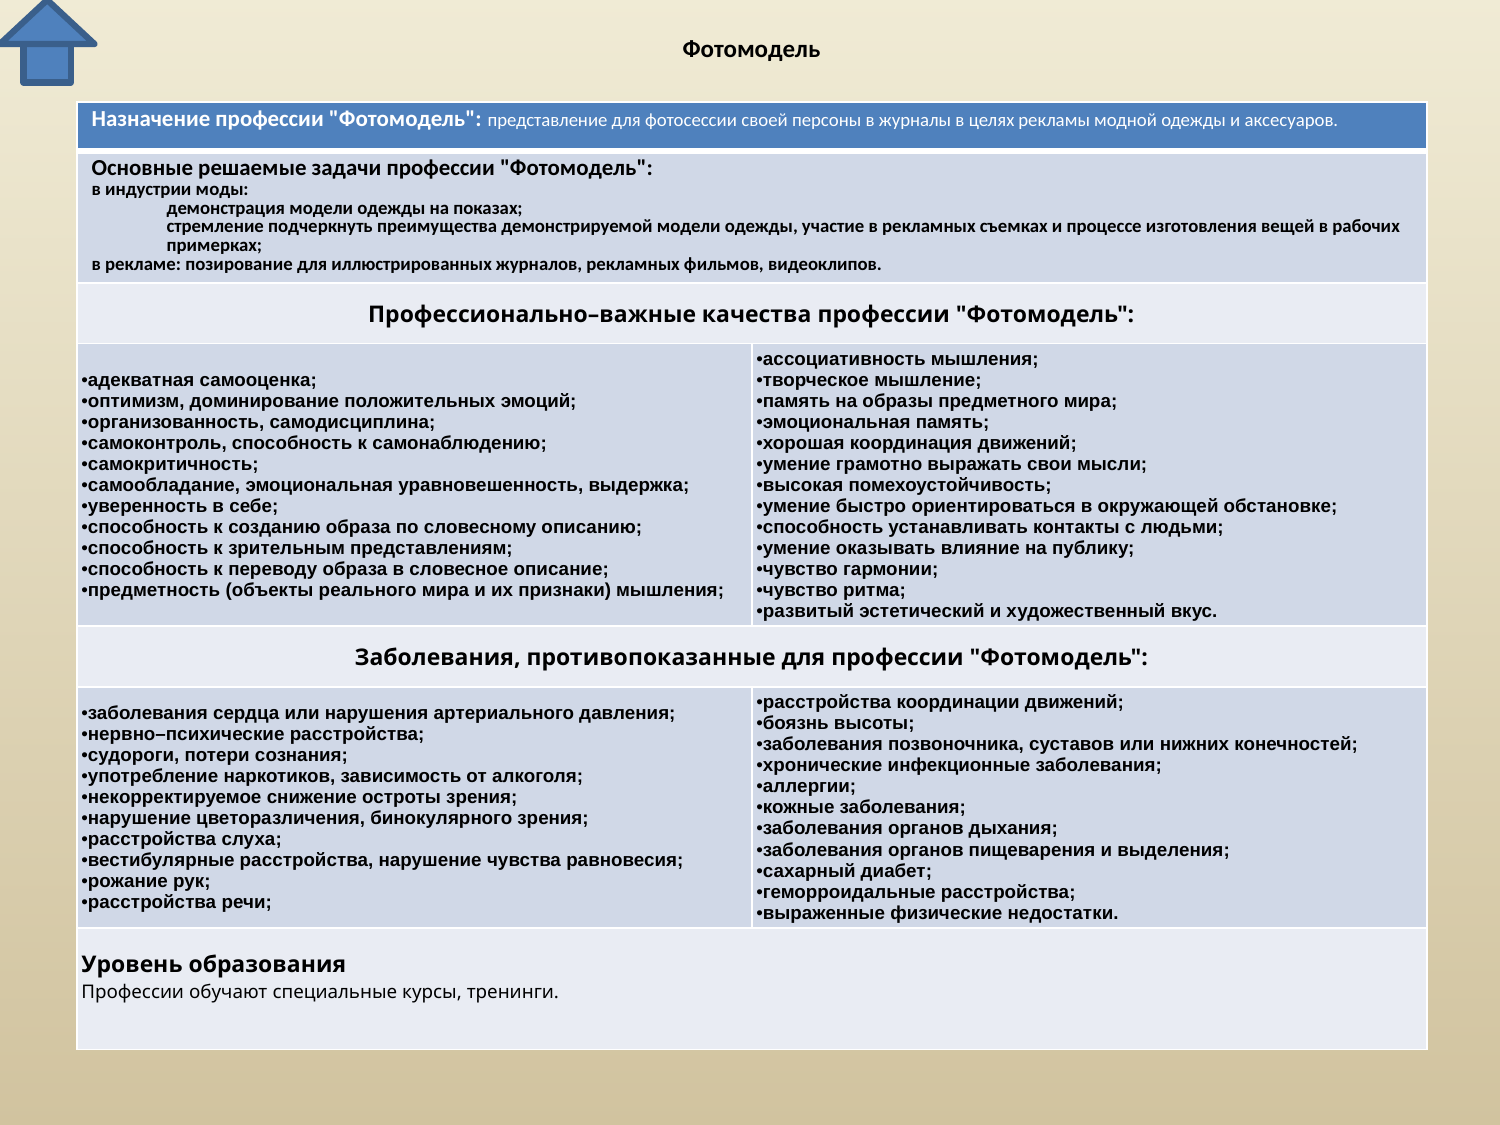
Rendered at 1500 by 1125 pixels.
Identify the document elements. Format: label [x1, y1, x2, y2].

table_cell [753, 344, 1426, 625]
text_box [0, 0, 94, 82]
table_cell [78, 154, 1426, 282]
title [76, 0, 1427, 96]
table_cell [78, 284, 1426, 343]
table_cell [78, 344, 751, 625]
table_cell [78, 688, 751, 927]
table_cell [78, 627, 1426, 686]
table_header [78, 103, 1426, 148]
table_cell [753, 688, 1426, 927]
table_cell [78, 929, 1426, 1049]
